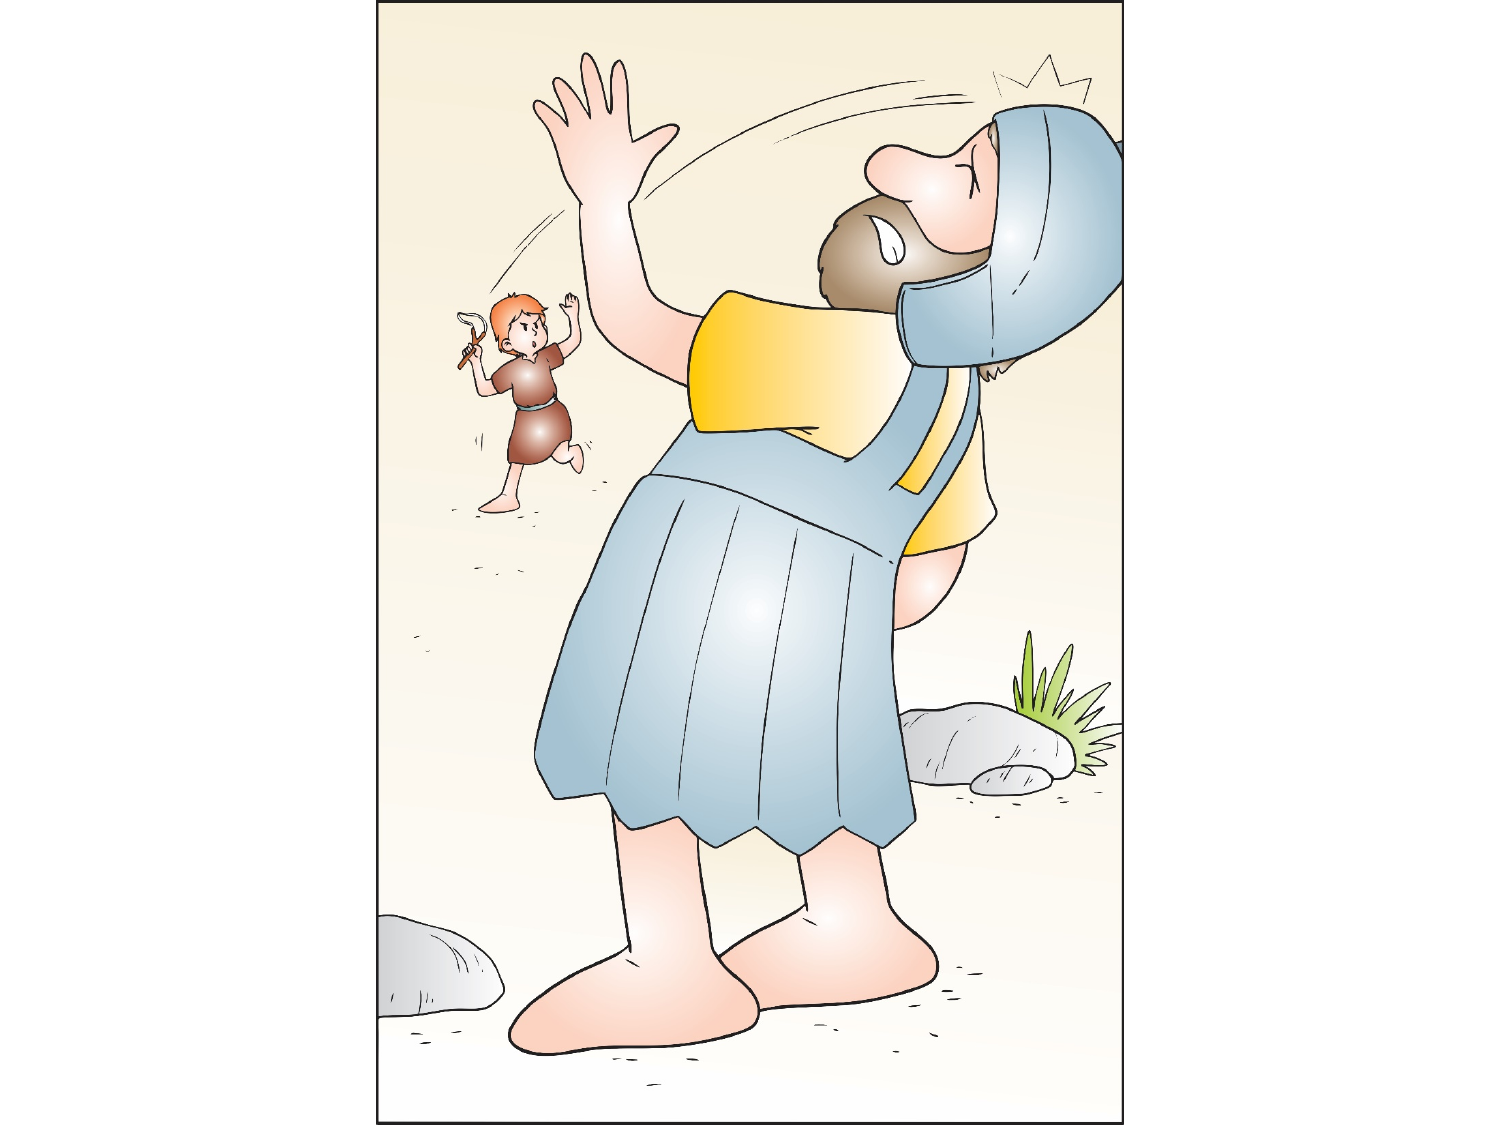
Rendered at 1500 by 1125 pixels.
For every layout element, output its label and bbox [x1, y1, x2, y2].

picture [376, 0, 1124, 1125]
